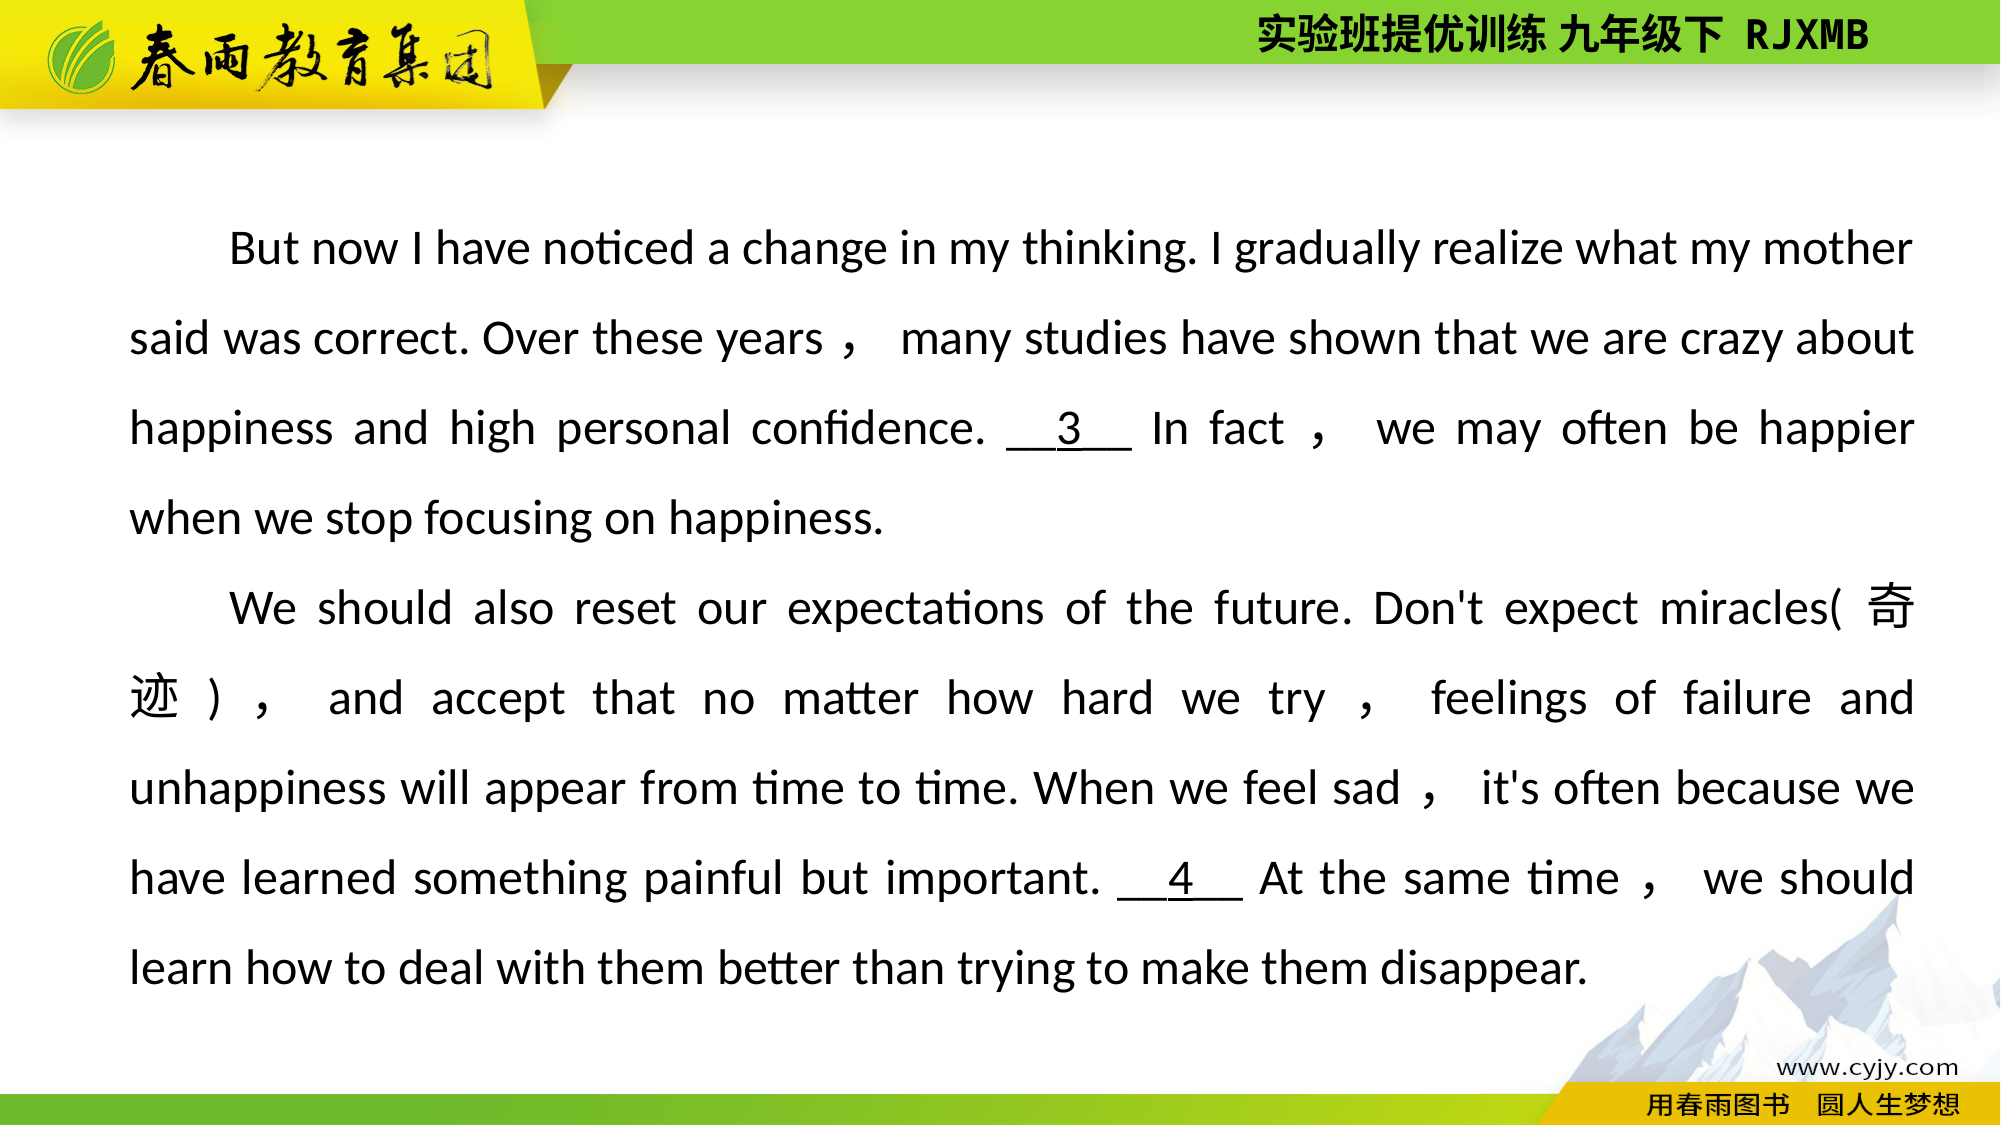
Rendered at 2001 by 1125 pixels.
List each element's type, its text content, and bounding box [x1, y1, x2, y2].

text_box But now I have noticed a change in my thinking. I gradually realize what my mother said was correct. Over these years，many studies have shown that we are crazy about happiness and high personal confidence. __3__ In fact，we may often be happier when we stop focusing on happiness. We should also reset our expectations of the future. Don't expect miracles(奇迹)，and accept that no matter how hard we try，feelings of failure and unhappiness will appear from time to time. When we feel sad，it's often because we have learned something painful but important. __4__ At the same time，we should learn how to deal with them better than trying to make them disappear. [115, 176, 1931, 1002]
picture [0, 0, 2001, 1125]
